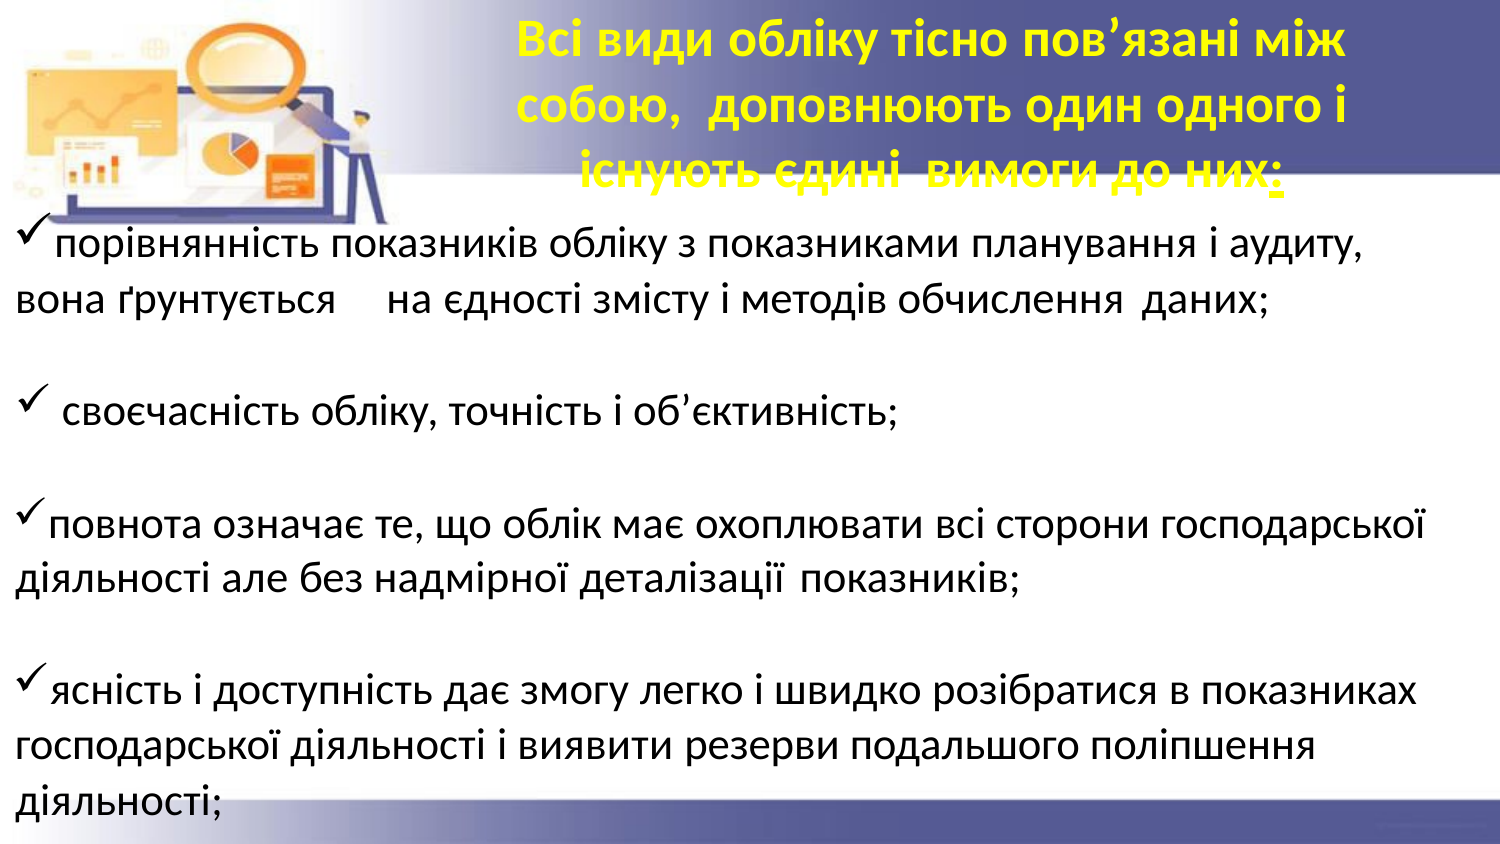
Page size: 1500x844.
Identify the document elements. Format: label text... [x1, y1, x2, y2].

picture [12, 0, 1500, 844]
text_box порівнянність показників обліку з показниками планування і аудиту, вона ґрунтується на єдності змісту і методів обчислення даних; своєчасність обліку, точність і об’єктивність; повнота означає те, що облік має охоплювати всі сторони господарської діяльності але без надмірної деталізації показників; ясність і доступність дає змогу легко і швидко розібратися в показниках господарської діяльності і виявити резерви подальшого поліпшення діяльності; [12, 211, 1460, 825]
title Всі види обліку тісно пов’язані між собою, доповнюють один одного і існують єдині вимоги до них: [426, 0, 1435, 199]
